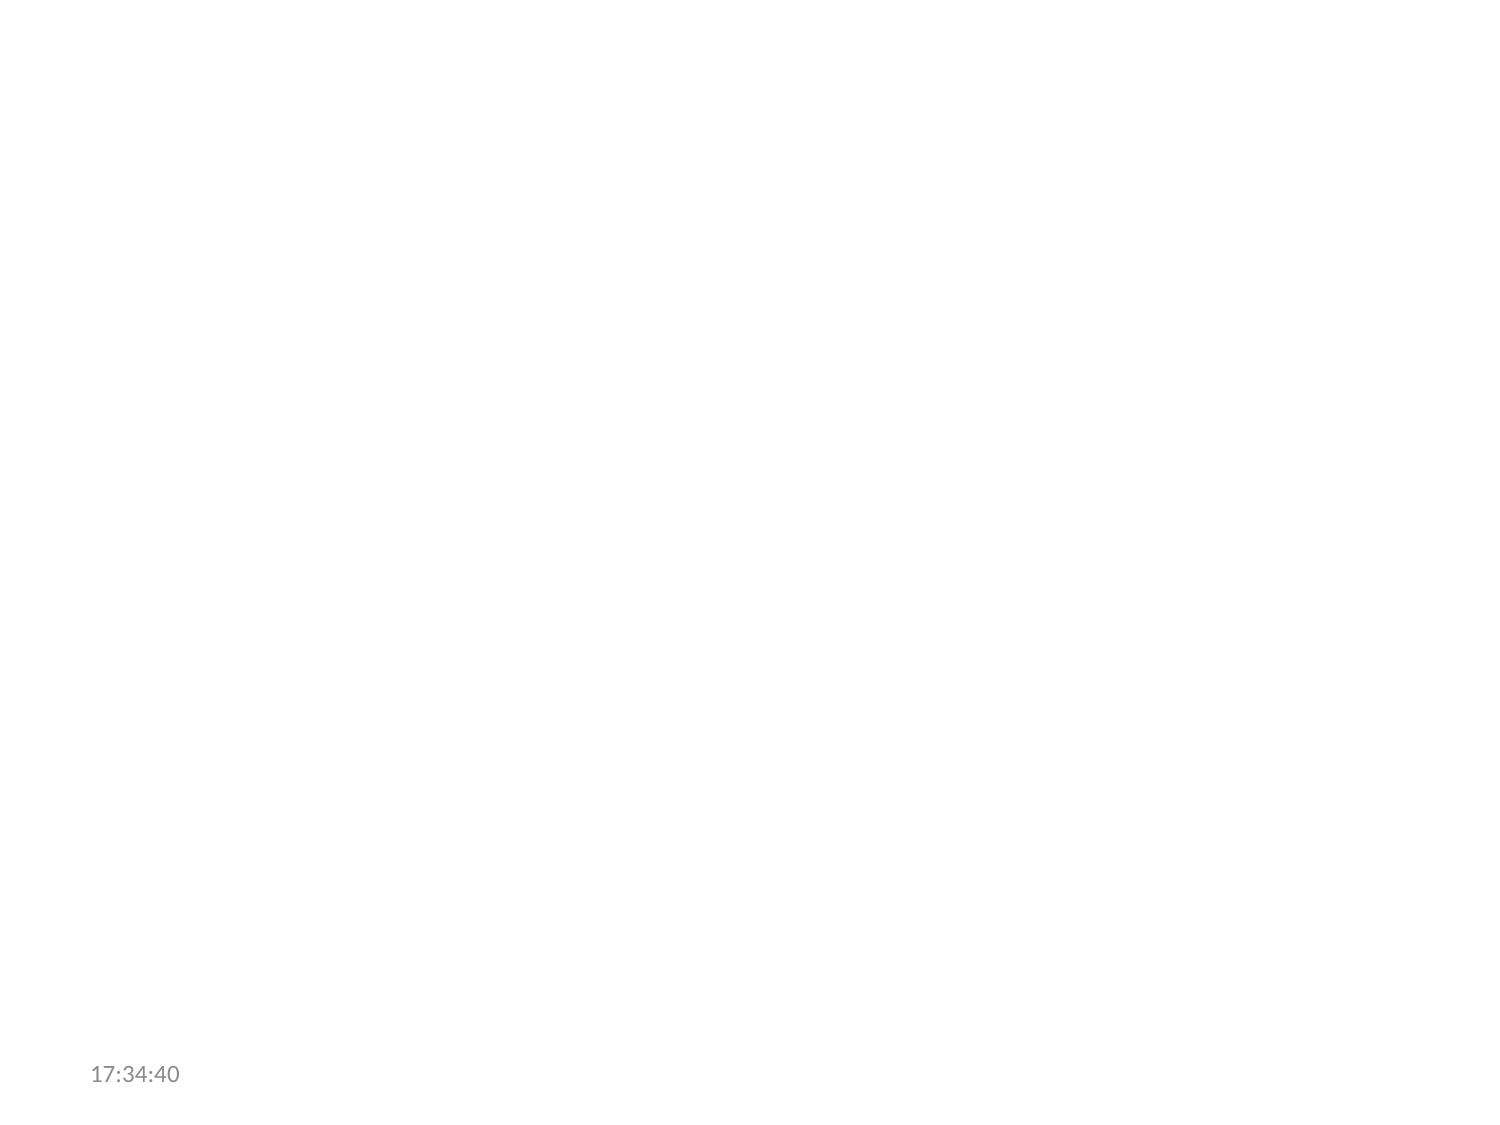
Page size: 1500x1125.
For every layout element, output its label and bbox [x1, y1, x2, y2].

slide_number [75, 1042, 425, 1103]
